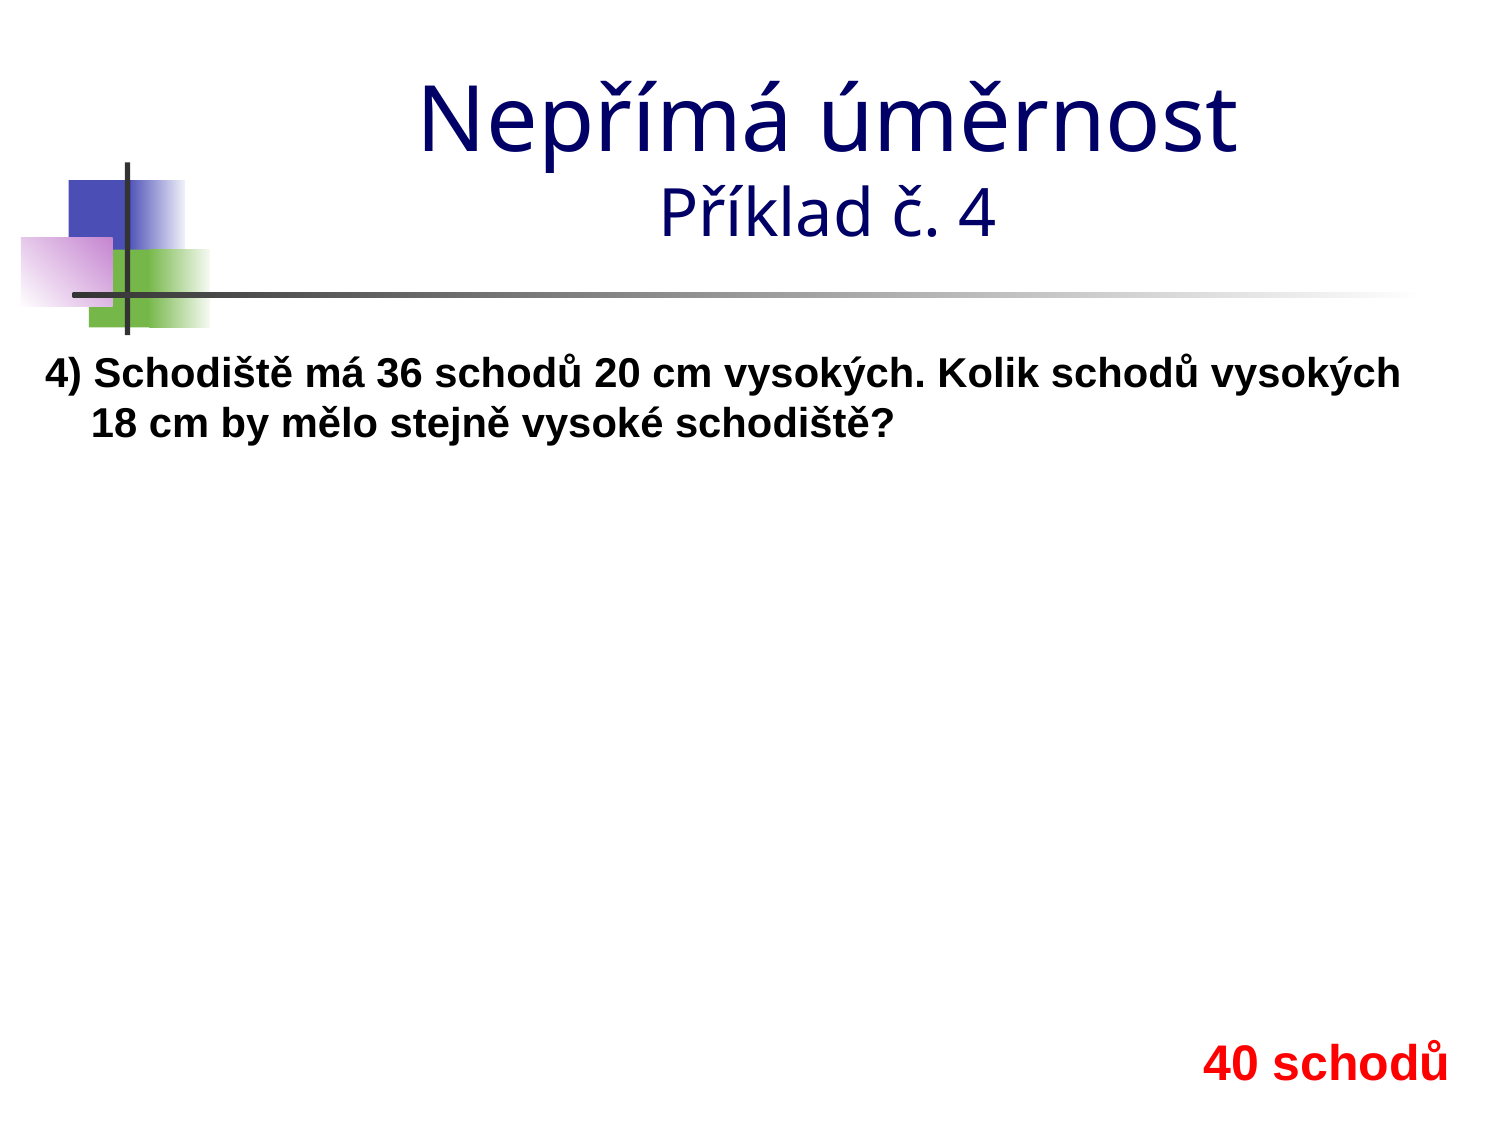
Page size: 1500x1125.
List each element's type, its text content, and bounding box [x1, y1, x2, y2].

title Nepřímá úměrnost Příklad č. 4 [188, 34, 1468, 276]
text_box 4) Schodiště má 36 schodů 20 cm vysokých. Kolik schodů vysokých 18 cm by mělo stejně vysoké schodiště? [30, 338, 1448, 453]
text_box 40 schodů [1188, 1023, 1466, 1099]
